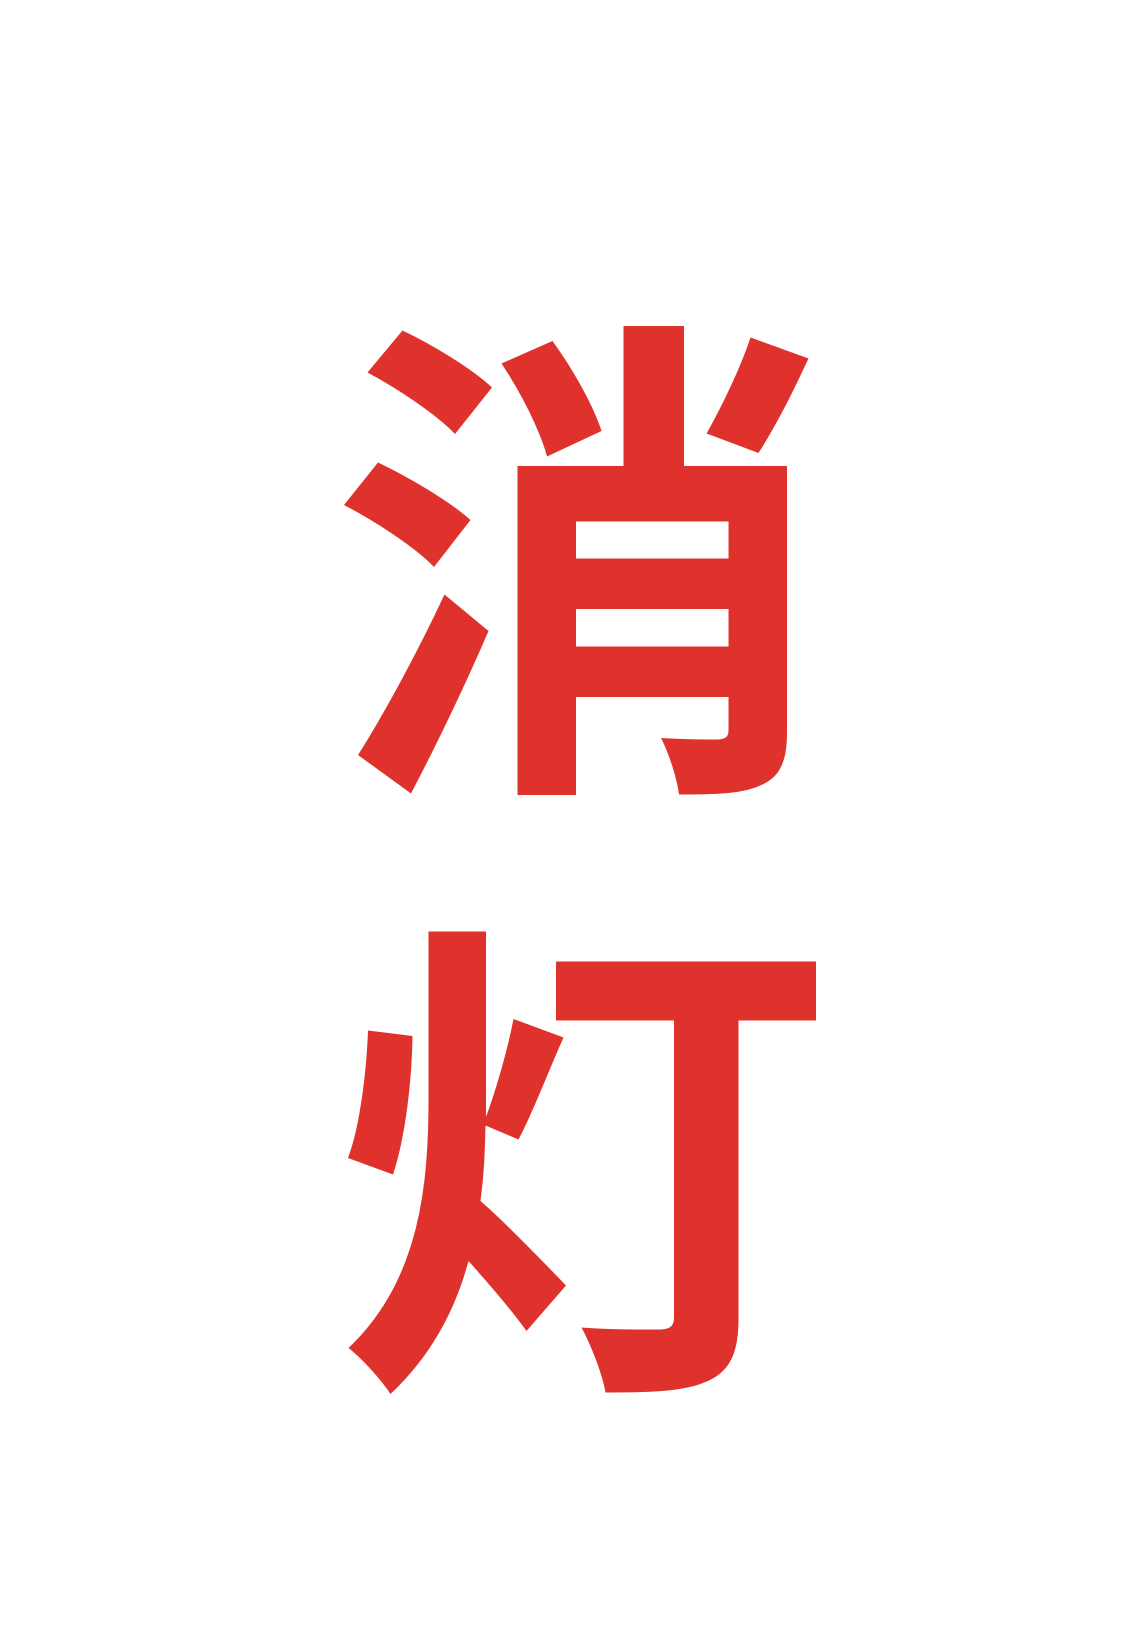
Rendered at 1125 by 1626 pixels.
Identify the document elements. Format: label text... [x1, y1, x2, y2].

text_box 消灯 [274, 244, 889, 1460]
